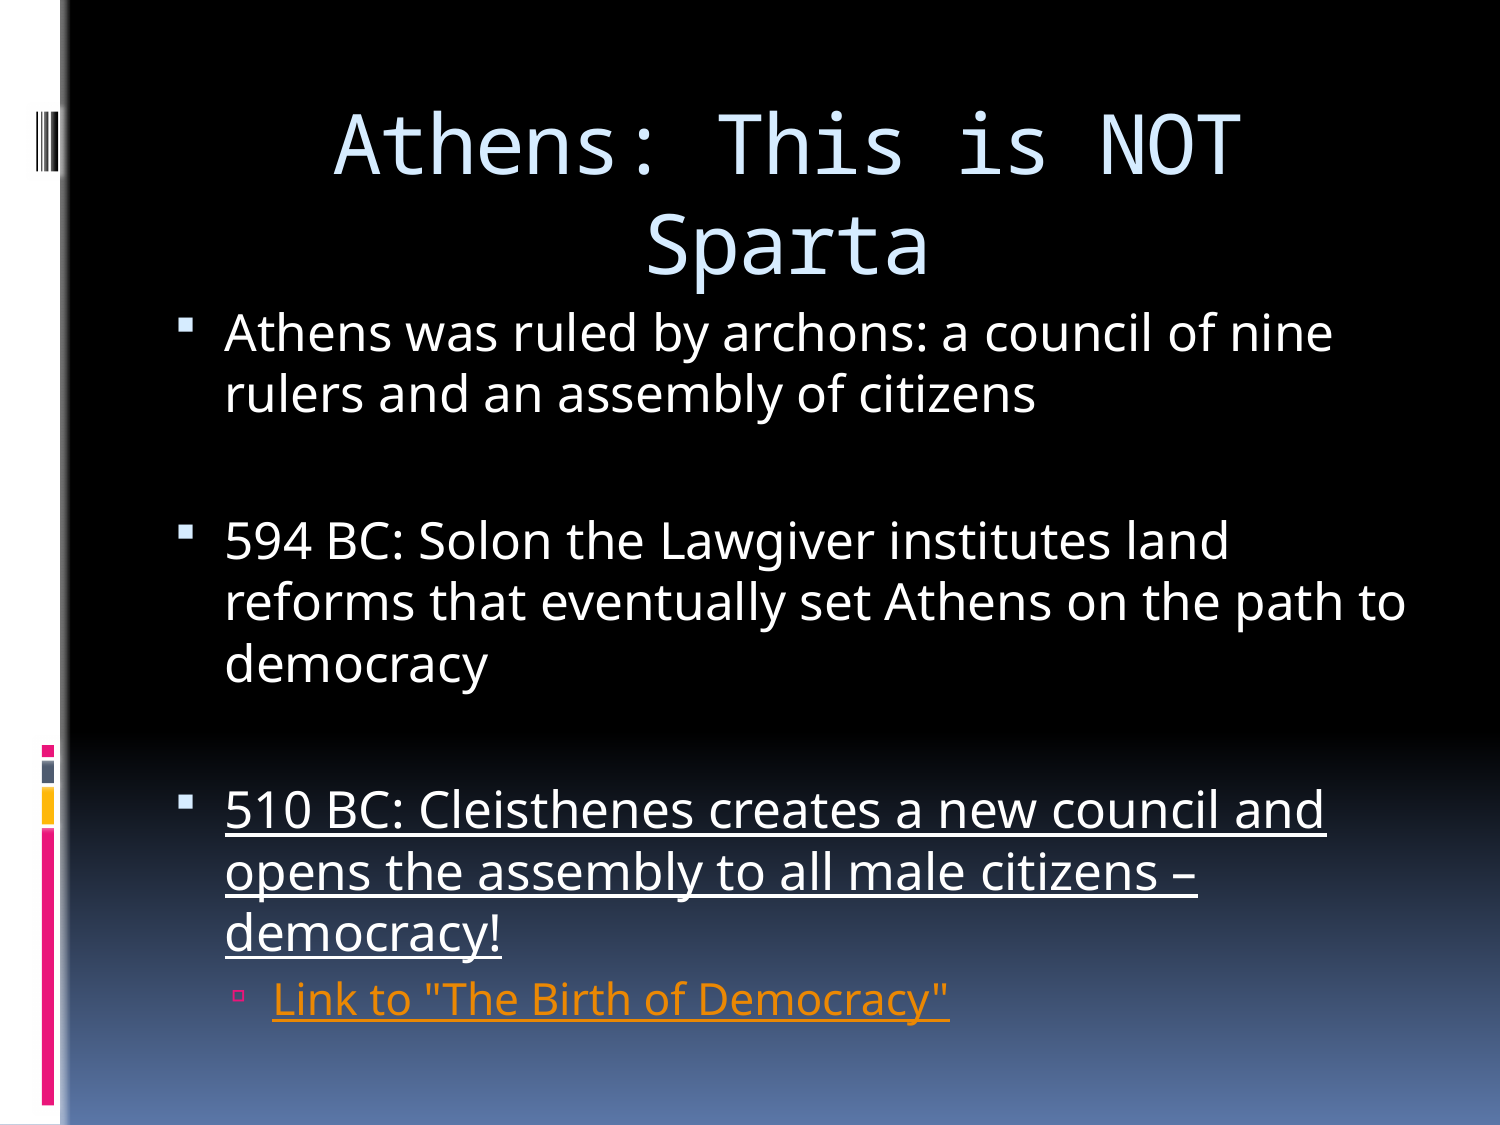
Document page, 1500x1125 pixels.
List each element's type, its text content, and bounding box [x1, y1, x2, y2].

title Athens: This is NOT Sparta [150, 83, 1425, 234]
list Athens was ruled by archons: a council of nine rulers and an assembly of citizens 594 BC: Solon the Lawgiver institutes land reforms that eventually set Athens on the path to democracy 510 BC: Cleisthenes creates a new council and opens the assembly to all male citizens – democracy! Link to "The Birth of Democracy" [150, 292, 1425, 1043]
